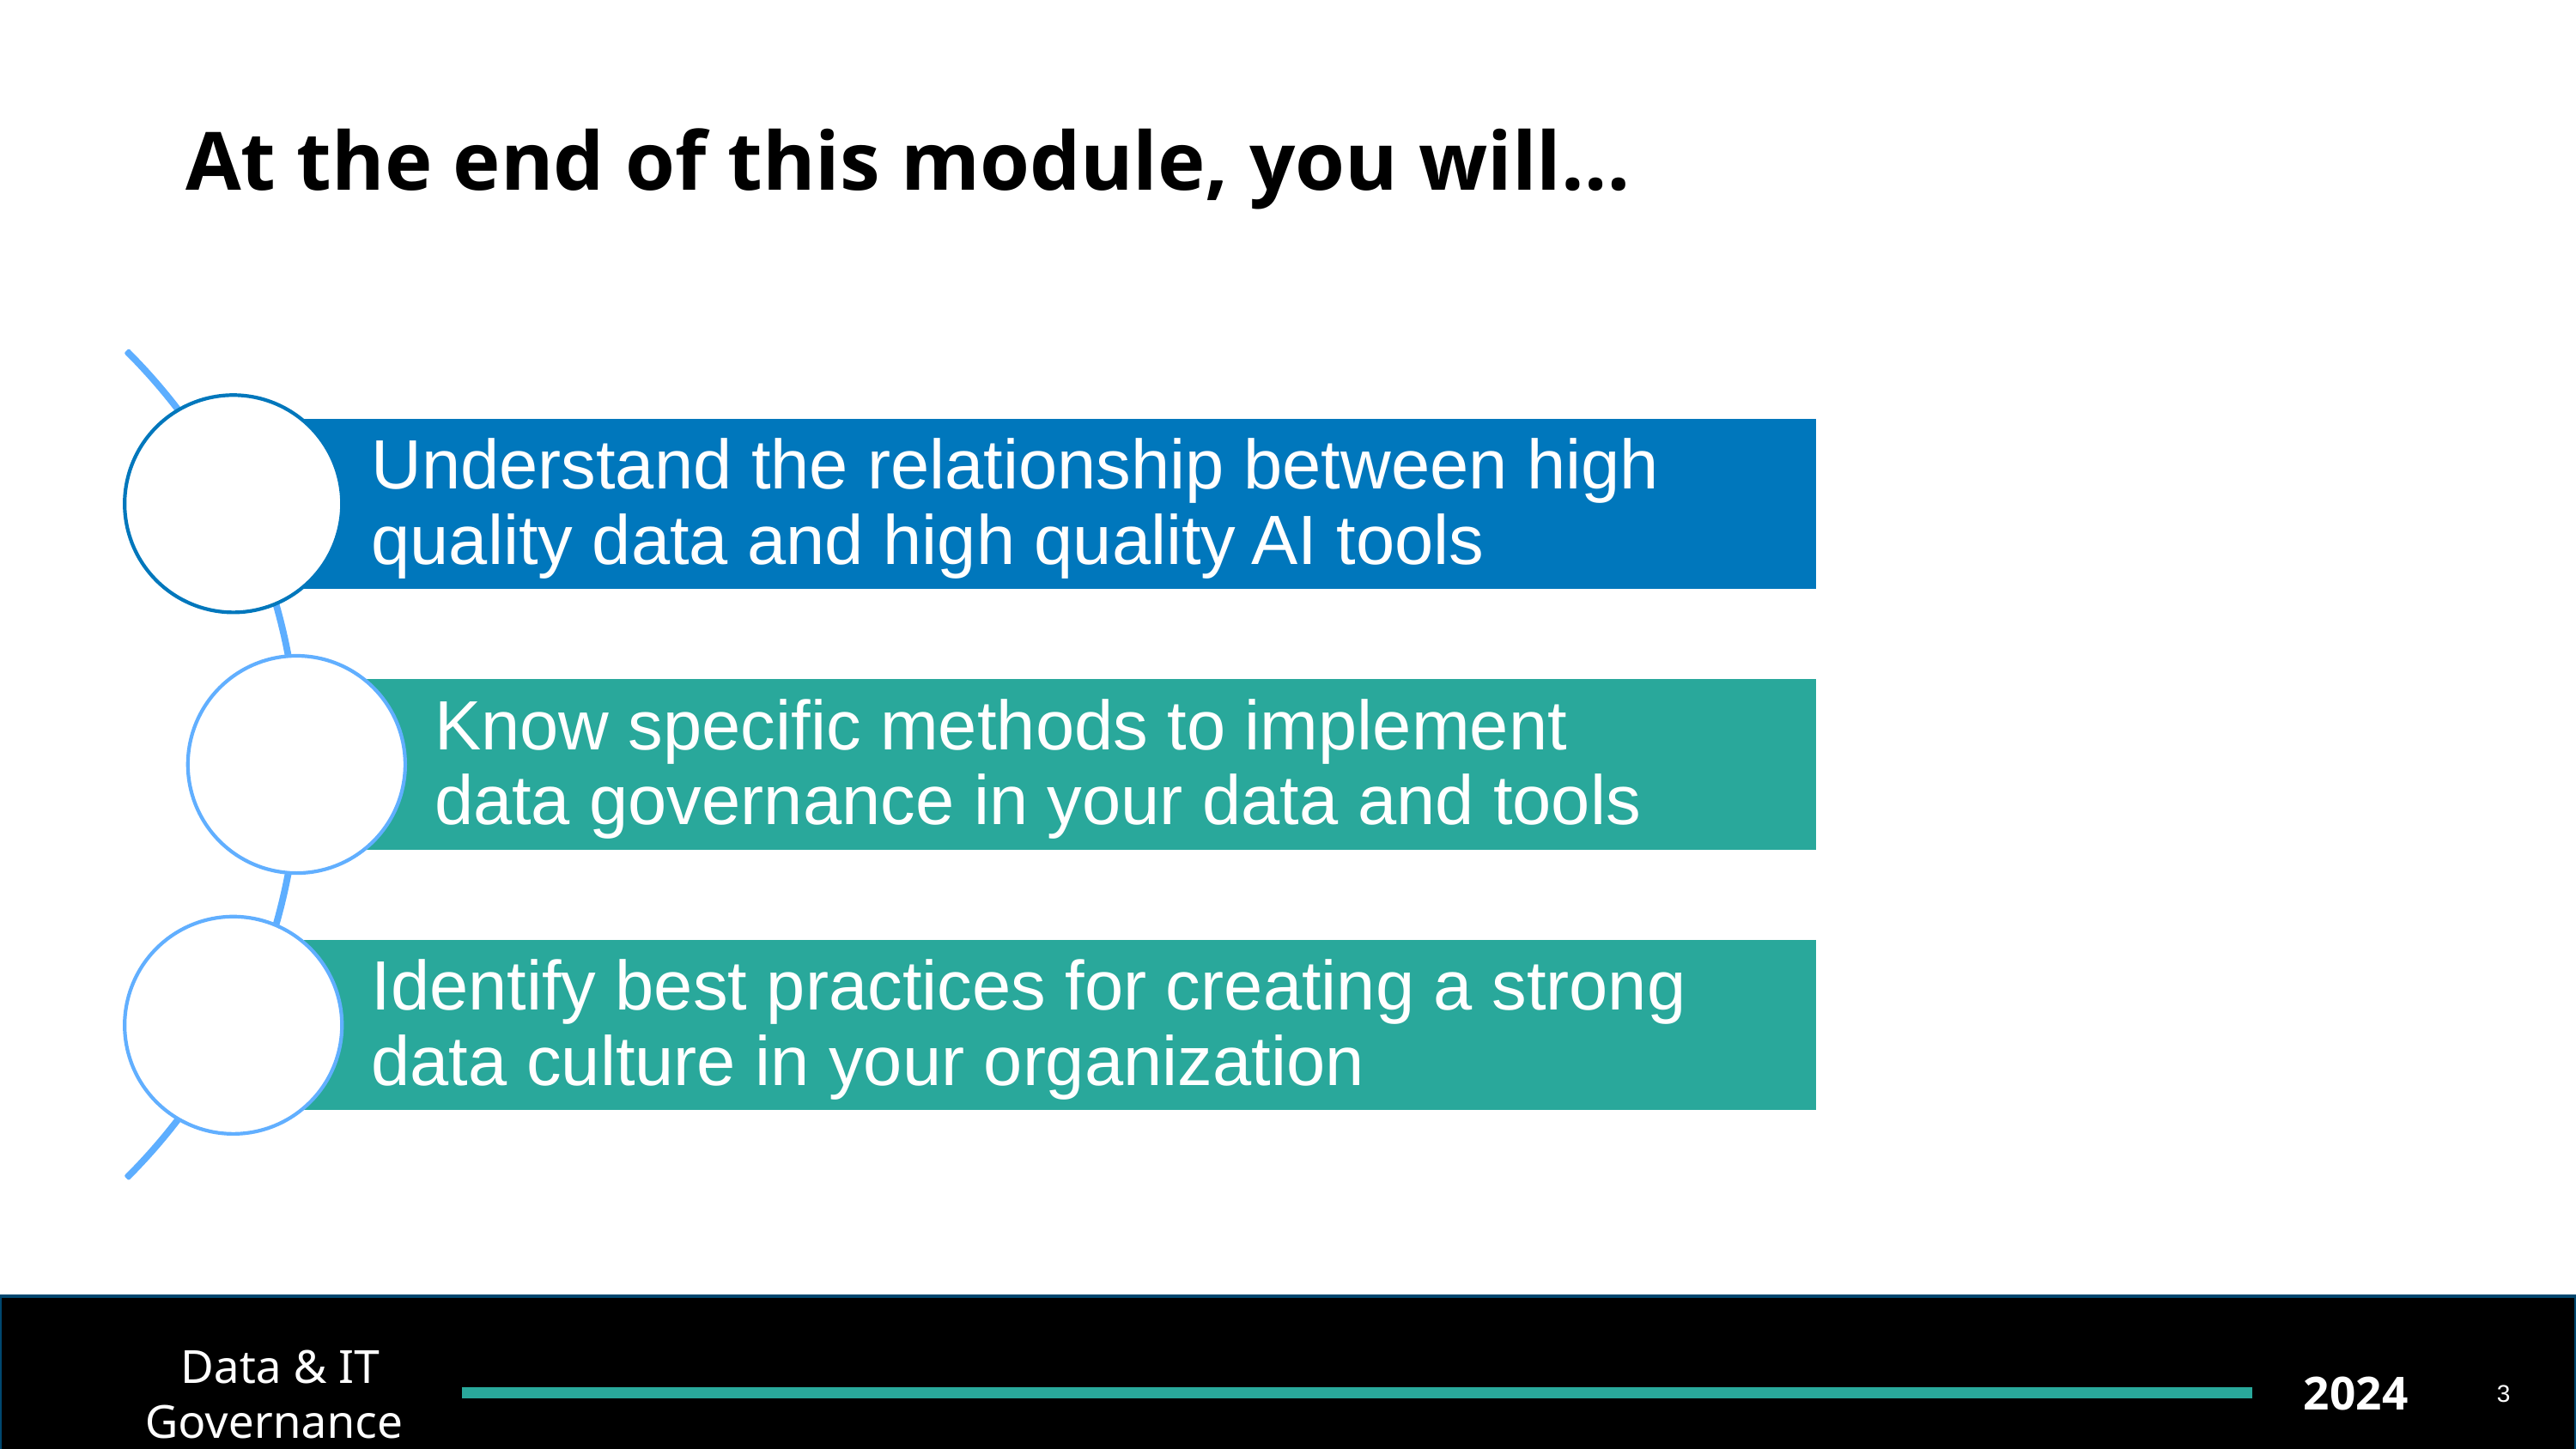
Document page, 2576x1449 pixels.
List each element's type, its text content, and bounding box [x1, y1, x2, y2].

title At the end of this module, you will… [178, 37, 2398, 279]
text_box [112, 330, 1831, 1200]
